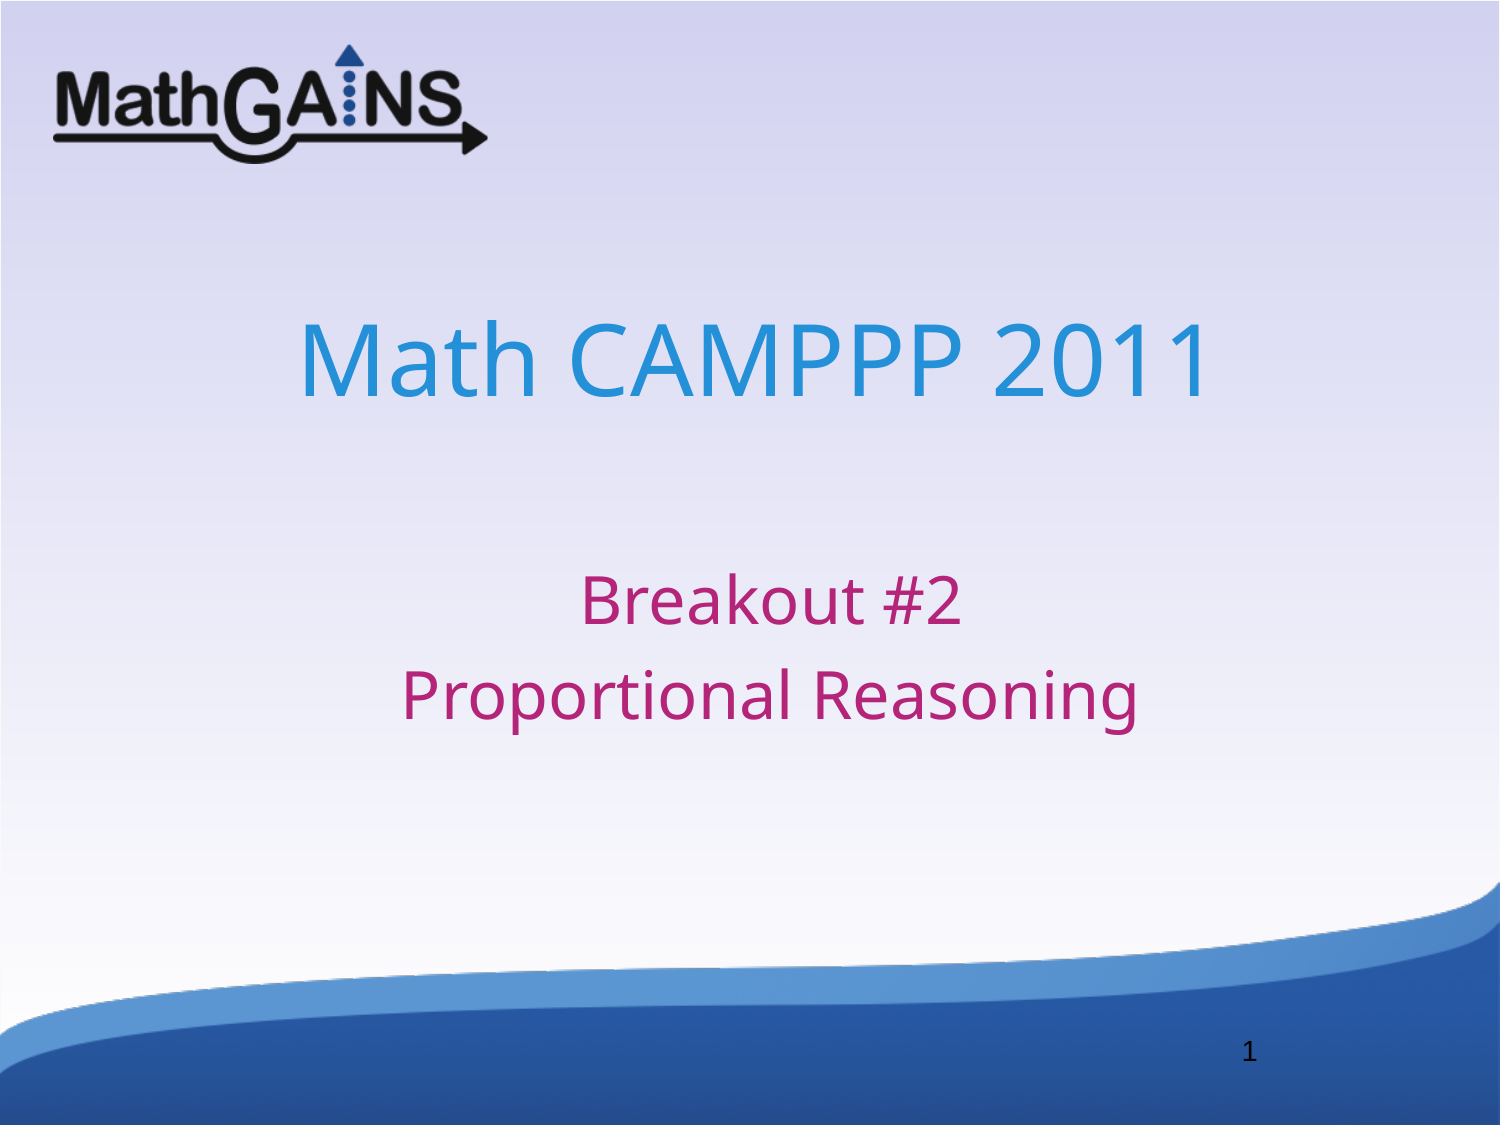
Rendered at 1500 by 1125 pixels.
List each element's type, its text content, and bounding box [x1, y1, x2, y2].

picture [0, 878, 1500, 1125]
list Breakout #2 Proportional Reasoning [149, 549, 1401, 876]
title Math CAMPPP 2011 [99, 161, 1426, 551]
text_box [0, 0, 1500, 877]
picture [53, 43, 490, 165]
